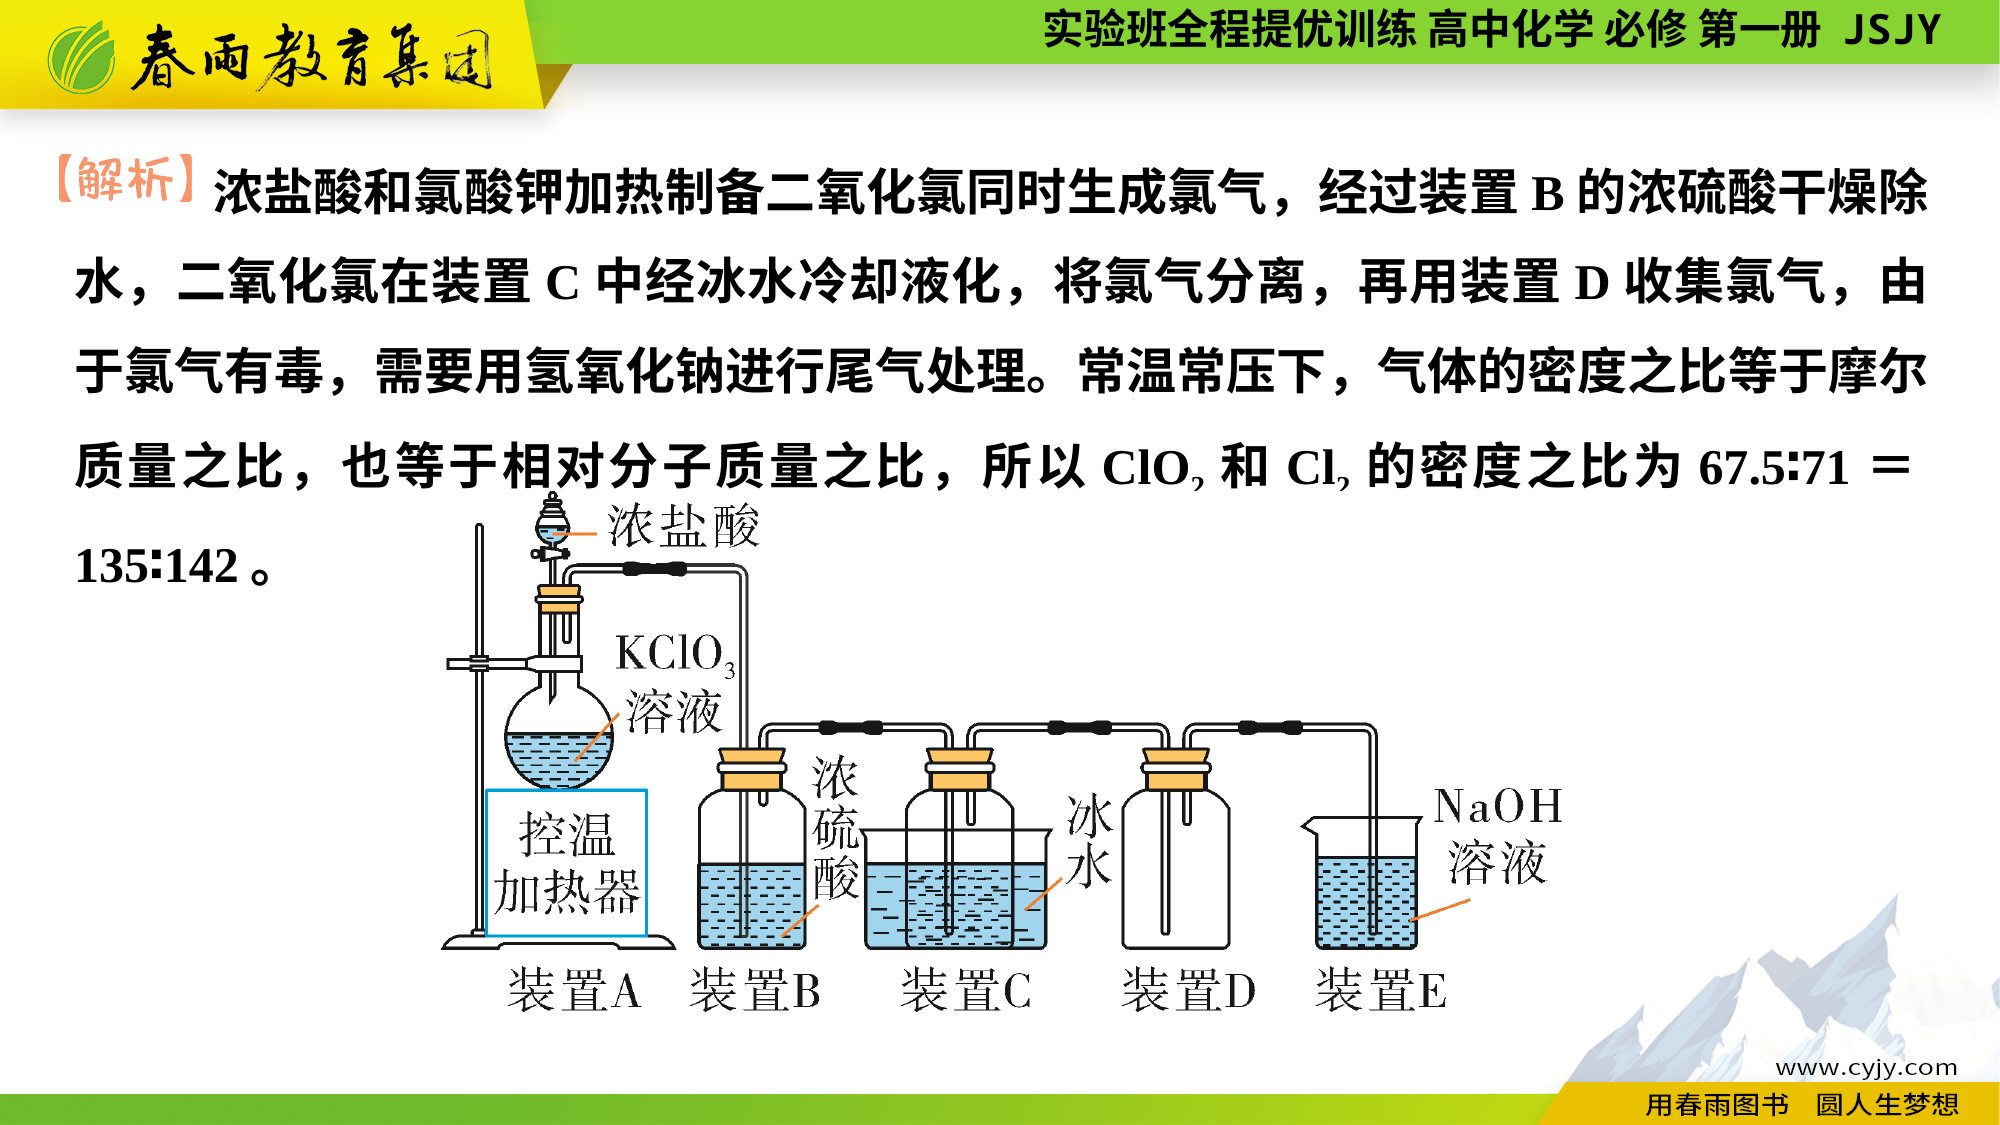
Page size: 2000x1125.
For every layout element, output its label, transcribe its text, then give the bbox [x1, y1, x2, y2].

list 浓盐酸和氯酸钾加热制备二氧化氯同时生成氯气，经过装置B的浓硫酸干燥除水，二氧化氯在装置C中经冰水冷却液化，将氯气分离，再用装置D收集氯气，由于氯气有毒，需要用氢氧化钠进行尾气处理。常温常压下，气体的密度之比等于摩尔质量之比，也等于相对分子质量之比，所以ClO2和Cl2的密度之比为67.5∶71＝135∶142。 [59, 122, 1944, 581]
picture [0, 0, 2000, 1125]
